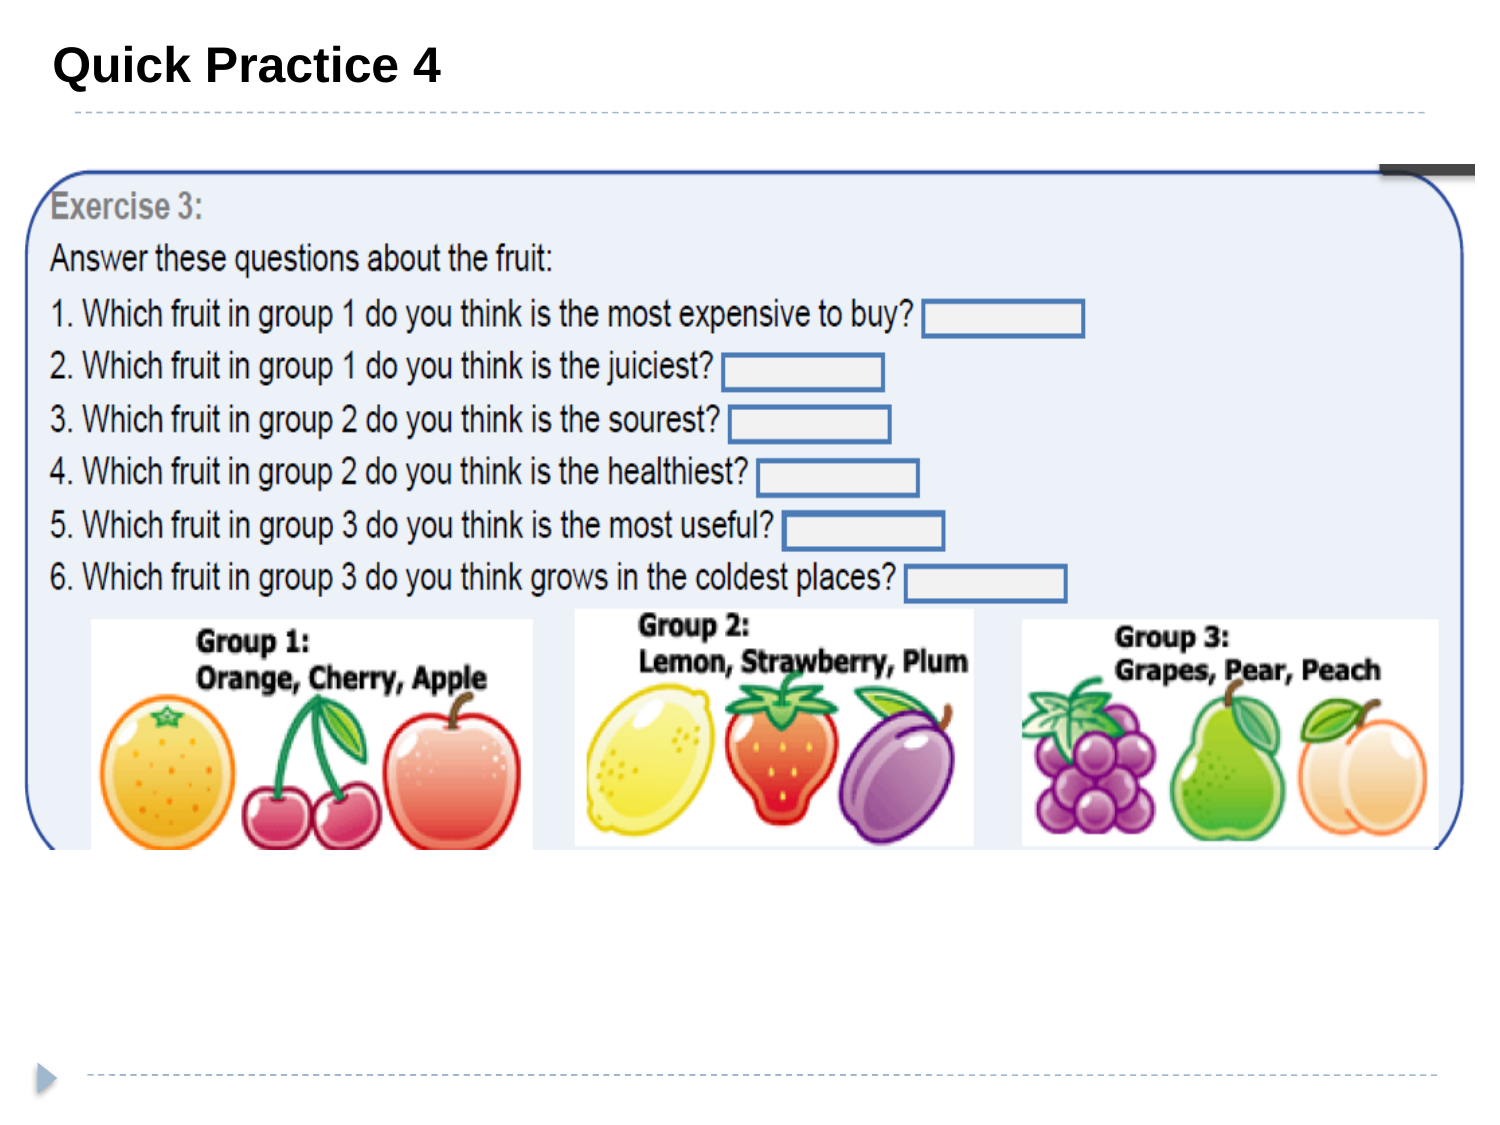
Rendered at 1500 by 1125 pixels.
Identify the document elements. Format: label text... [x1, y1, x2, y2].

picture [24, 164, 1476, 851]
title Quick Practice 4 [37, 24, 1463, 100]
